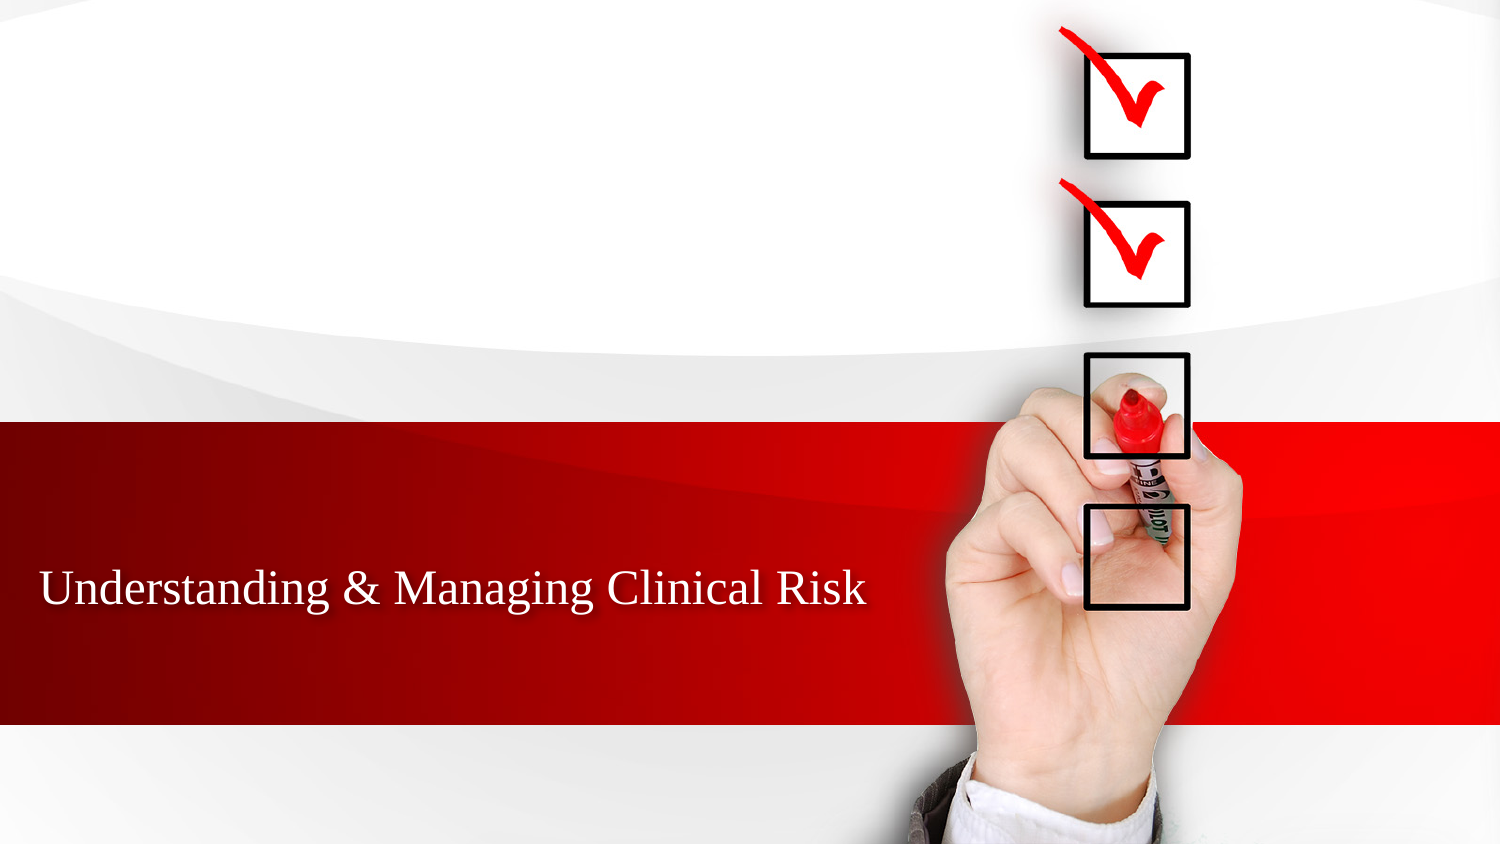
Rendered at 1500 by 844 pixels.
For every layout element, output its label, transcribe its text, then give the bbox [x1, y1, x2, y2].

picture [0, 0, 1500, 844]
title Understanding & Managing Clinical Risk [23, 471, 926, 698]
